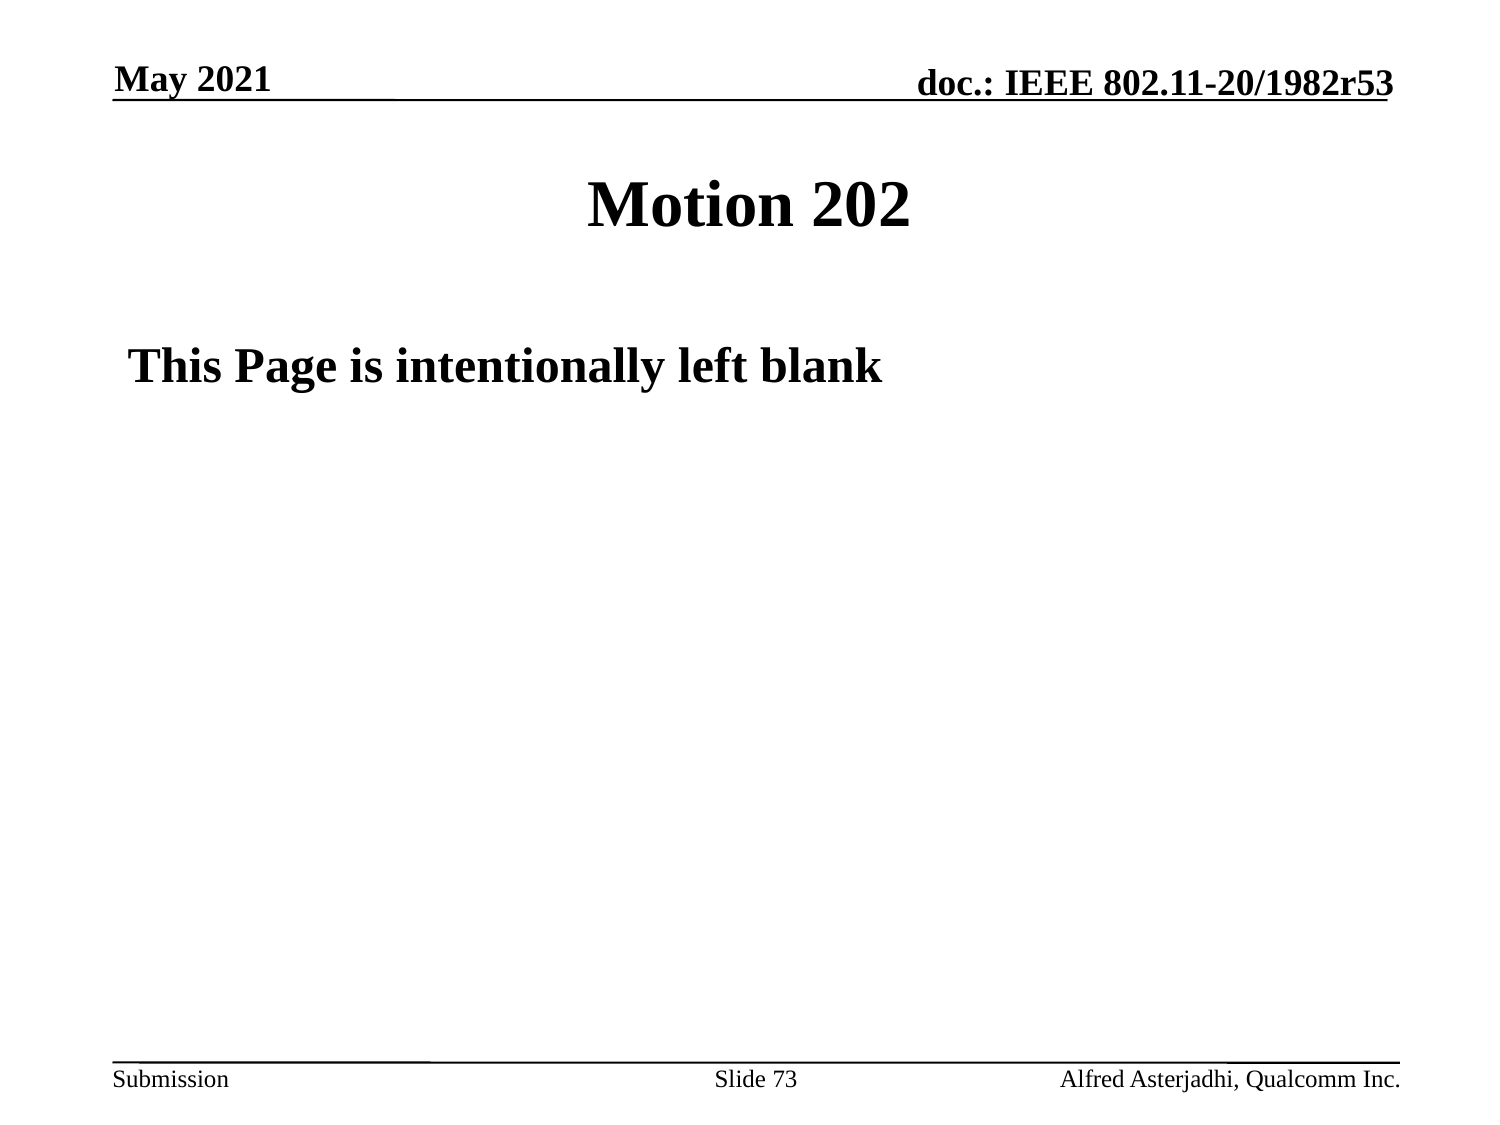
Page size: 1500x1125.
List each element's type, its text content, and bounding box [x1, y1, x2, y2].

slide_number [114, 54, 423, 100]
list This Page is intentionally left blank [112, 324, 1388, 1000]
slide_number Slide 73 [712, 1061, 800, 1123]
title Motion 202 [112, 112, 1388, 288]
footer Alfred Asterjadhi, Qualcomm Inc. [878, 1061, 1402, 1093]
